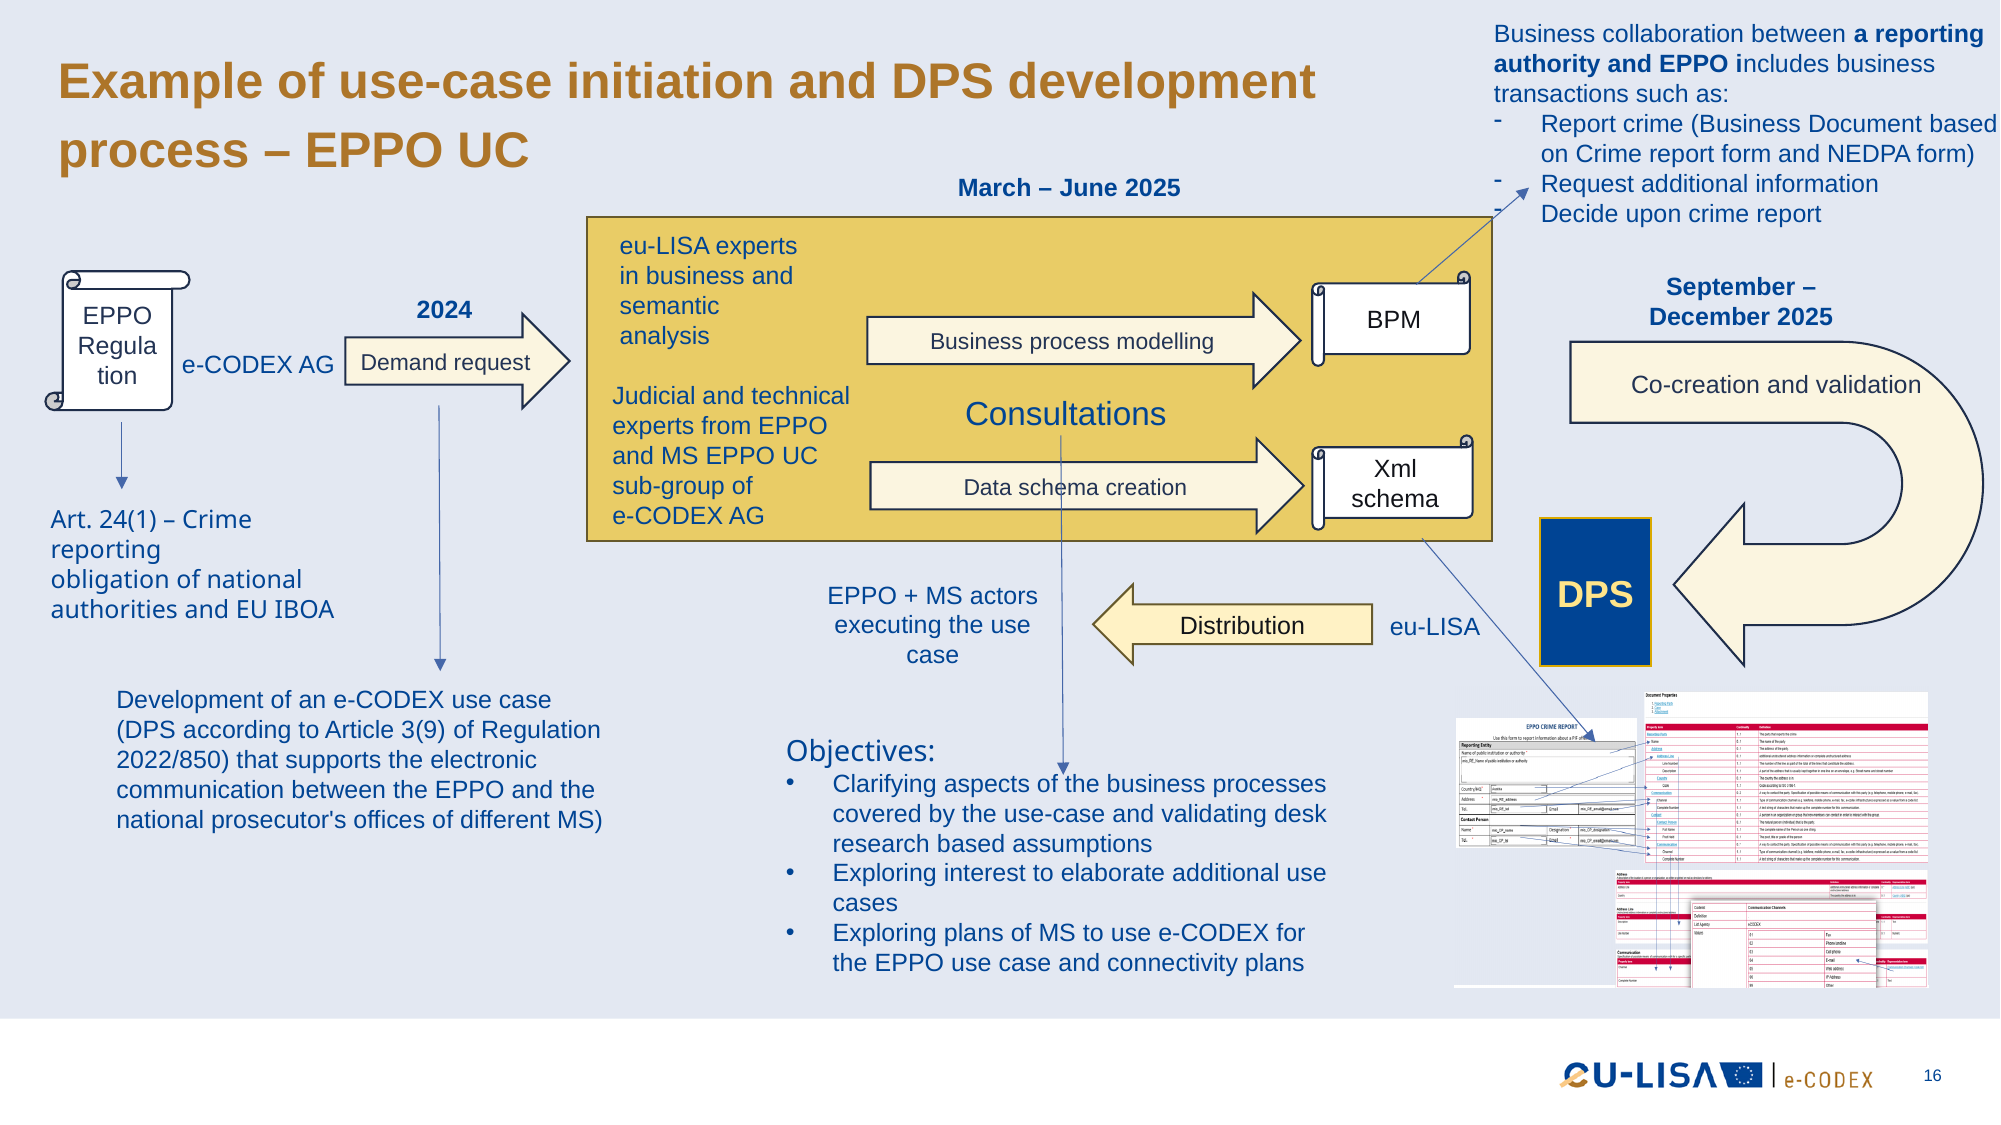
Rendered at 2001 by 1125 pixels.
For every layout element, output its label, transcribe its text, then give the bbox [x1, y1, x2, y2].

text_box Example of use-case initiation and DPS development process – EPPO UC [43, 32, 1479, 186]
text_box Data schema creation [869, 461, 1060, 511]
text_box Data schema creation [1064, 436, 1306, 536]
text_box eu-LISA experts in business and semantic analysis [604, 222, 818, 357]
text_box Business collaboration between a reporting authority and EPPO includes business transactions such as: Report crime (Business Document based on Crime report form and NEDPA form) Request additional information Decide upon crime report [1479, 10, 2000, 235]
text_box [1416, 187, 1530, 285]
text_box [1421, 538, 1596, 743]
text_box [586, 216, 1493, 542]
text_box EPPO Regulation [44, 270, 191, 412]
text_box eu-LISA [1374, 602, 1421, 648]
text_box Xml schema [1311, 434, 1474, 531]
text_box Judicial and technical experts from EPPO and MS EPPO UC sub-group of e-CODEX AG [597, 372, 868, 537]
text_box Business process modelling [866, 290, 1303, 391]
picture [1529, 1037, 1902, 1113]
text_box e-CODEX AG [167, 341, 438, 416]
text_box BPM [1311, 282, 1471, 367]
text_box 2024 [346, 286, 543, 331]
text_box Objectives: Clarifying aspects of the business processes covered by the use-case and validating desk research based assumptions Exploring interest to elaborate additional use cases Exploring plans of MS to use e-CODEX for the EPPO use case and connectivity plans [771, 724, 1356, 985]
text_box Art. 24(1) – Crime reporting obligation of national authorities and EU IBOA [35, 496, 375, 631]
text_box Distribution [1091, 582, 1374, 667]
text_box Development of an e-CODEX use case (DPS according to Article 3(9) of Regulation 2022/850) that supports the electronic communication between the EPPO and the national prosecutor's offices of different MS) [101, 676, 630, 841]
text_box September – December 2025 [1592, 262, 1891, 338]
text_box Consultations [950, 384, 1231, 440]
text_box EPPO + MS actors executing the use case [796, 571, 1060, 677]
picture [1454, 686, 1929, 988]
text_box Co-creation and validation [1569, 340, 1985, 669]
slide_number 16 [1862, 1044, 1957, 1107]
text_box DPS [1539, 517, 1652, 667]
text_box Demand request [344, 331, 572, 411]
text_box March – June 2025 [903, 186, 1236, 209]
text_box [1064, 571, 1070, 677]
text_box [1060, 435, 1064, 775]
